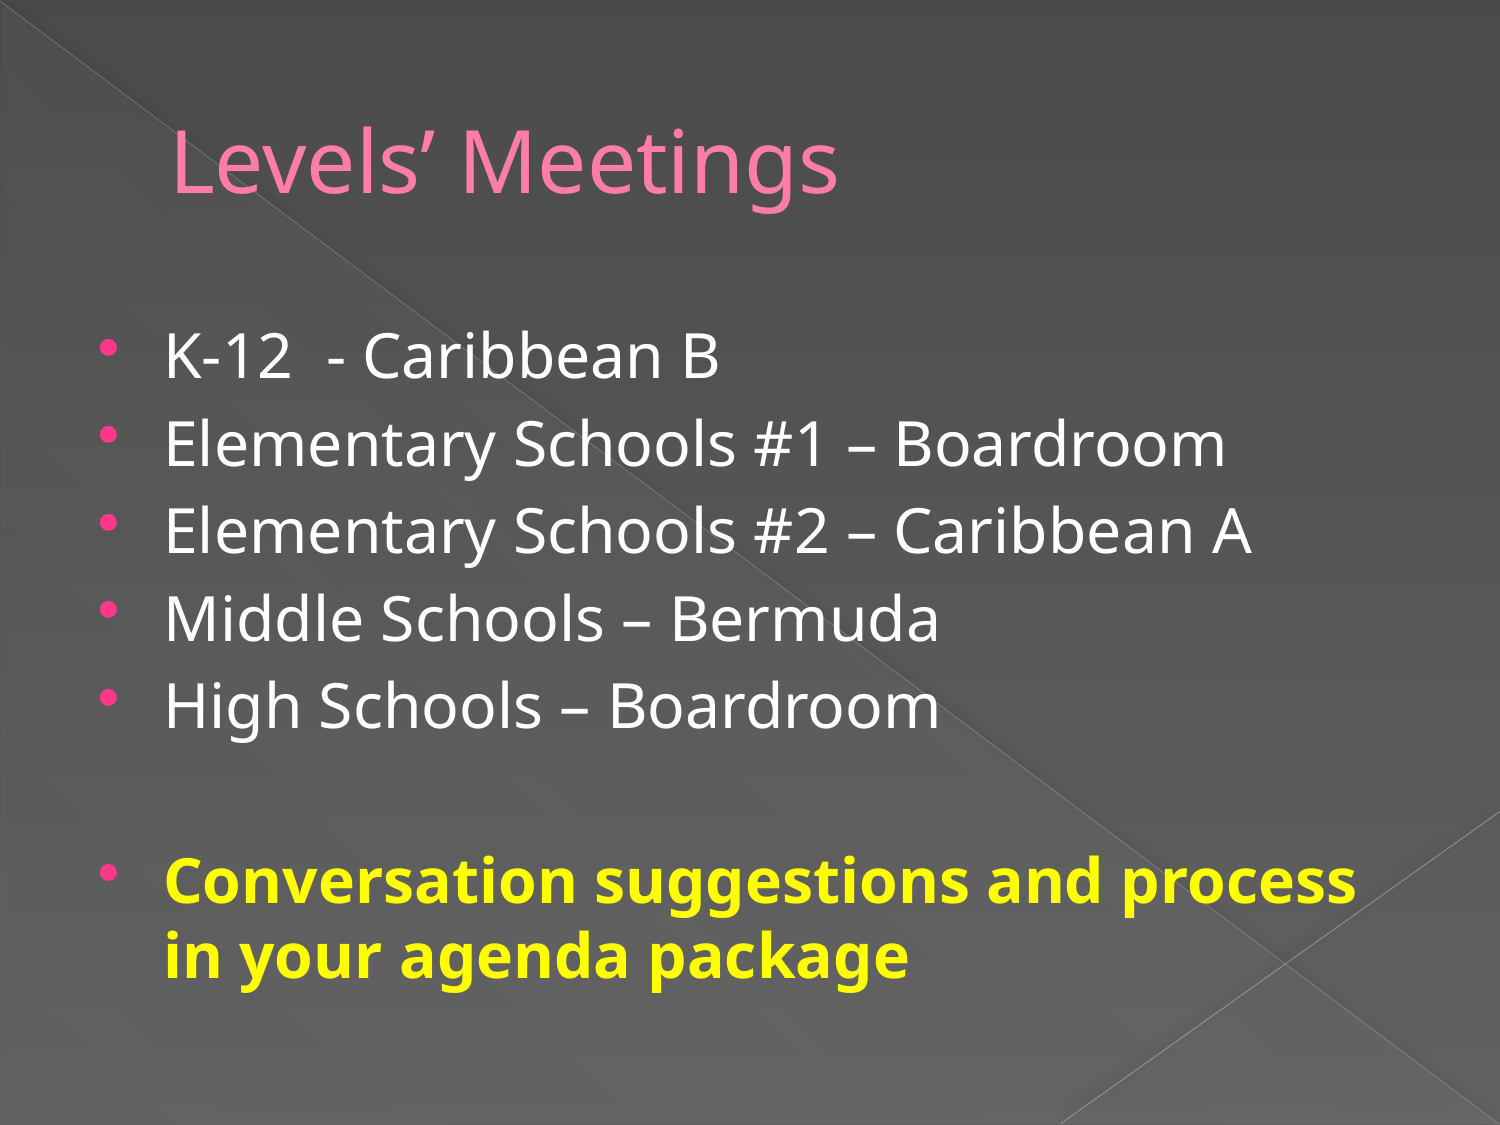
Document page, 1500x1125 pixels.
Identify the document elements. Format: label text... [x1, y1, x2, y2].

title Levels’ Meetings [75, 43, 1425, 274]
list K-12 - Caribbean B Elementary Schools #1 – Boardroom Elementary Schools #2 – Caribbean A Middle Schools – Bermuda High Schools – Boardroom Conversation suggestions and process in your agenda package [75, 308, 1425, 1059]
